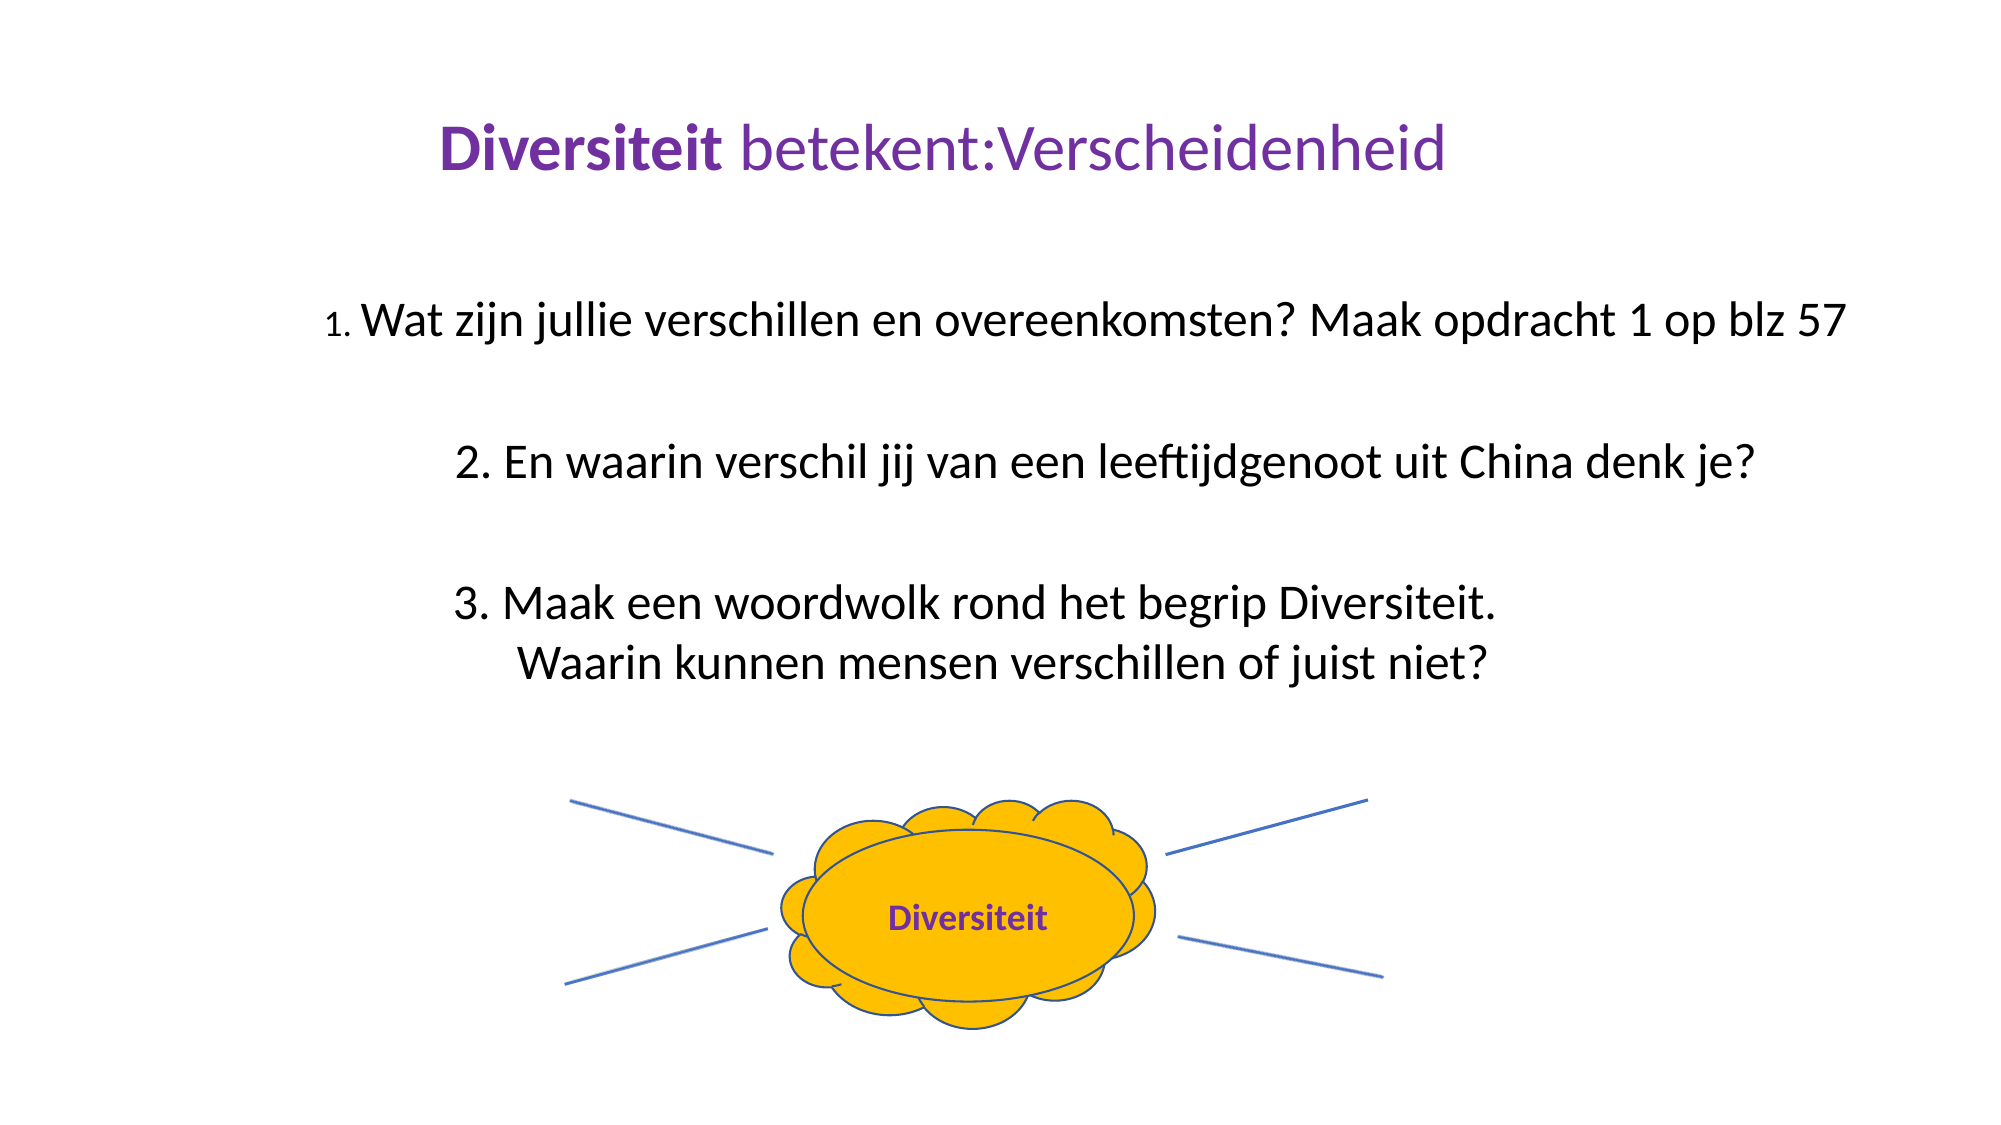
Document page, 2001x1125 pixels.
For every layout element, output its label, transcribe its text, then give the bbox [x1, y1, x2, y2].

text_box 3. Maak een woordwolk rond het begrip Diversiteit. Waarin kunnen mensen verschillen of juist niet? [438, 562, 1524, 697]
text_box Diversiteit betekent:Verscheidenheid [424, 96, 1463, 192]
picture [569, 752, 775, 903]
picture [1177, 886, 1385, 1028]
text_box 1. Wat zijn jullie verschillen en overeenkomsten? Maak opdracht 1 op blz 57 [308, 279, 1863, 354]
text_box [1165, 799, 1368, 855]
text_box 2. En waarin verschil jij van een leeftijdgenoot uit China denk je? [439, 421, 1773, 496]
text_box Diversiteit [801, 828, 1136, 1003]
text_box [780, 799, 1157, 1030]
picture [564, 927, 770, 986]
